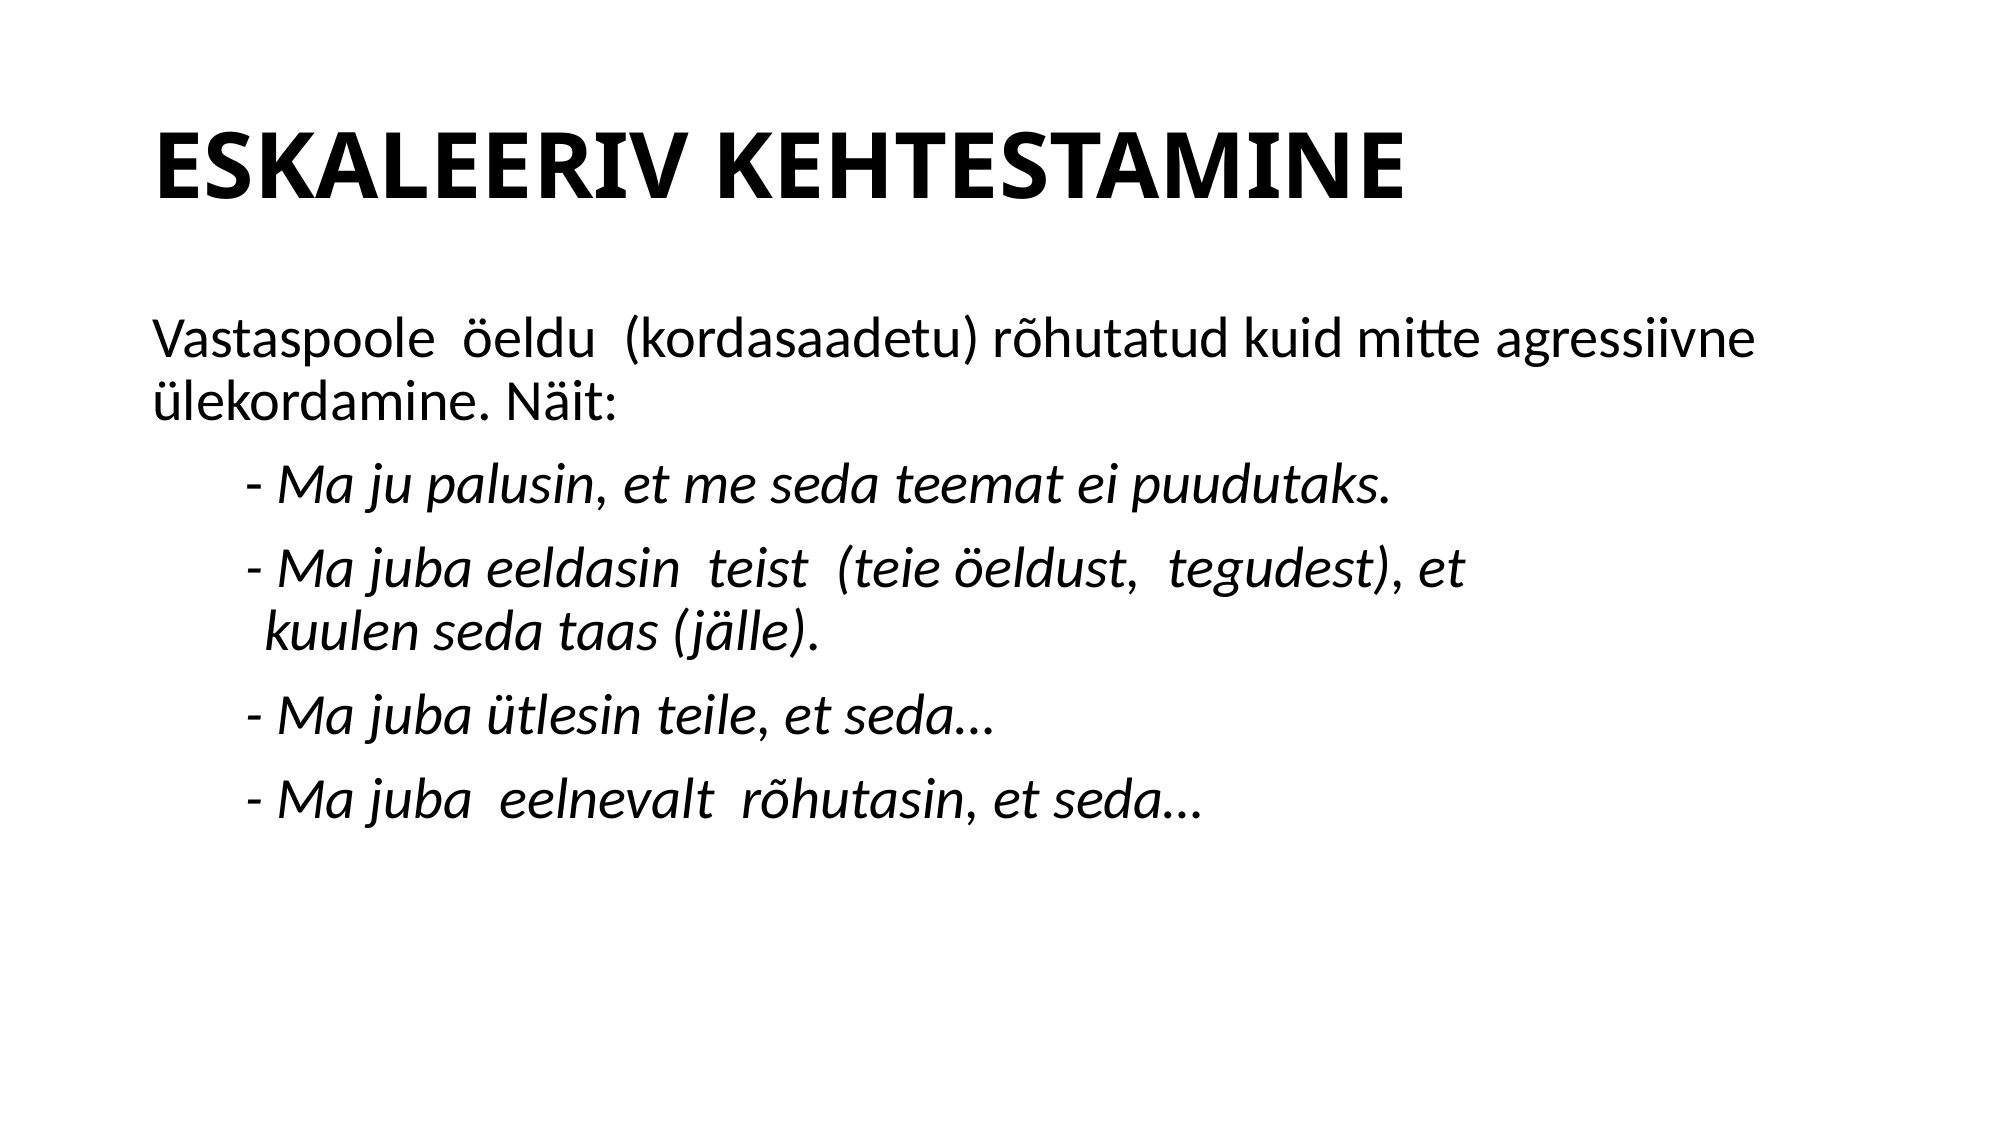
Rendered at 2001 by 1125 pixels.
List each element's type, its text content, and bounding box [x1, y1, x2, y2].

title ESKALEERIV KEHTESTAMINE [137, 59, 1863, 278]
list Vastaspoole öeldu (kordasaadetu) rõhutatud kuid mitte agressiivne ülekordamine. Näit: - Ma ju palusin, et me seda teemat ei puudutaks. - Ma juba eeldasin teist (teie öeldust, tegudest), et kuulen seda taas (jälle). - Ma juba ütlesin teile, et seda… - Ma juba eelnevalt rõhutasin, et seda… [137, 299, 1863, 1014]
